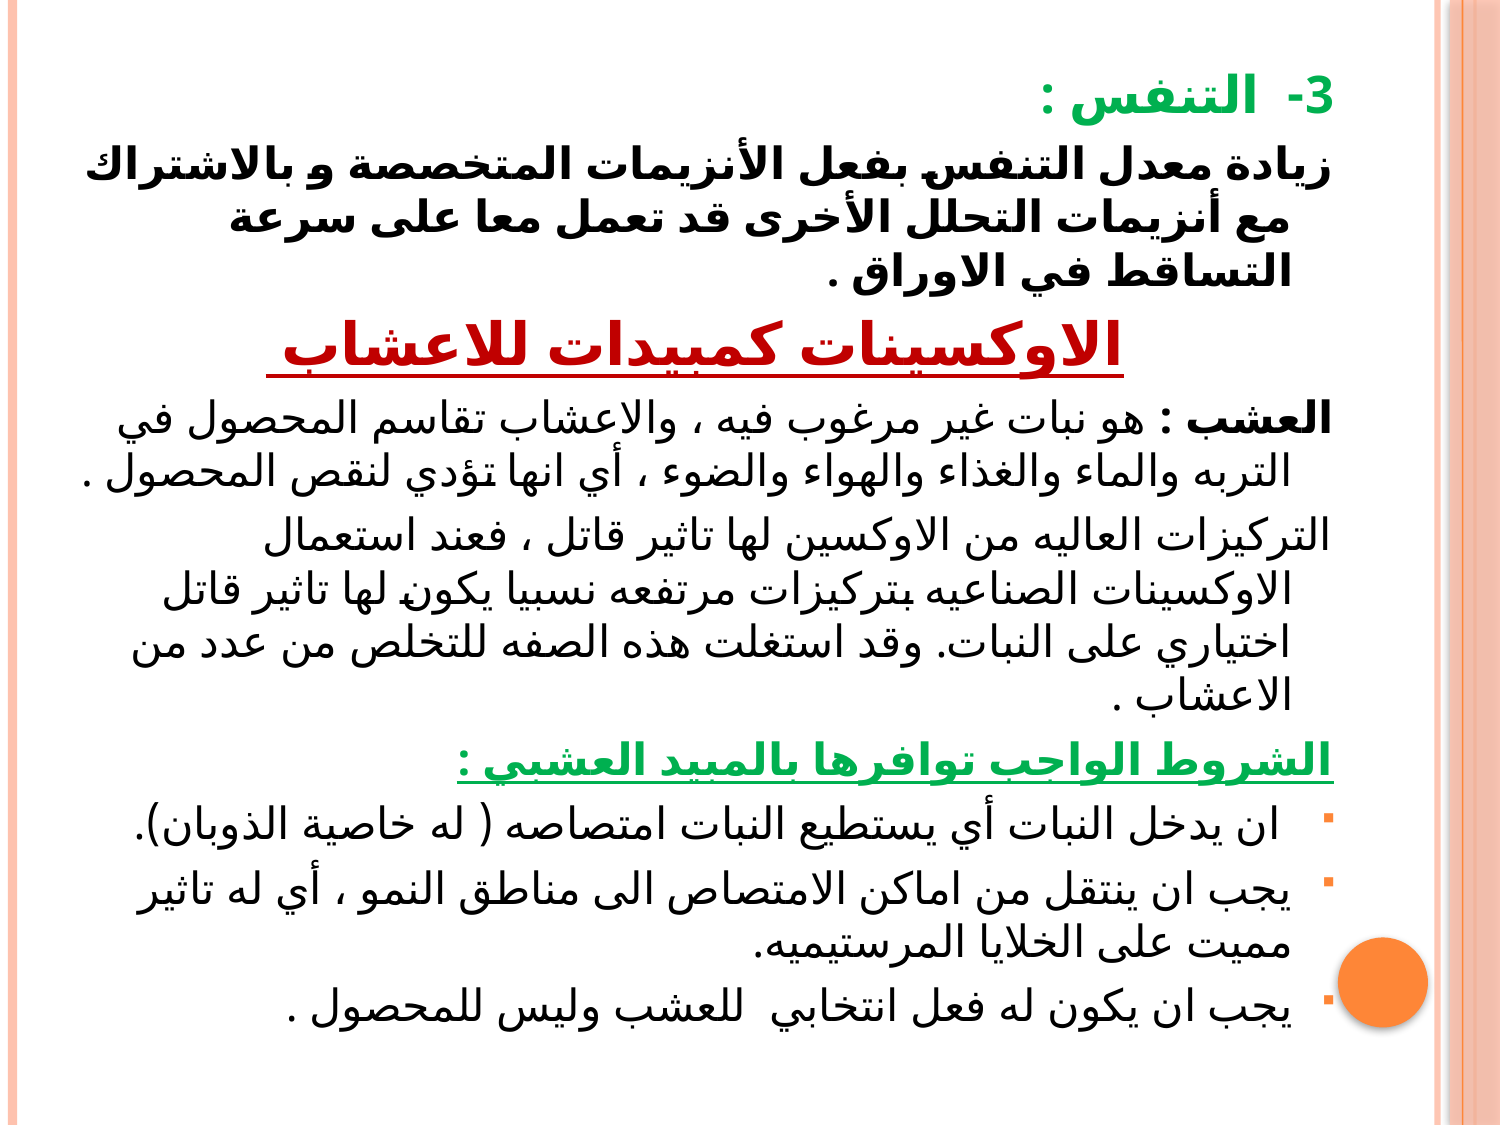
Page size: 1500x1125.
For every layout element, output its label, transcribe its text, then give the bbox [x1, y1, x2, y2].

list 3- التنفس : زیادة معدل التنفس بفعل الأنزیمات المتخصصة و بالاشتراك مع أنزیمات التحلل الأخرى قد تعمل معا على سرعة التساقط في الاوراق . الاوكسينات كمبيدات للاعشاب العشب : هو نبات غير مرغوب فيه ، والاعشاب تقاسم المحصول في التربه والماء والغذاء والهواء والضوء ، أي انها تؤدي لنقص المحصول . التركيزات العاليه من الاوكسين لها تاثير قاتل ، فعند استعمال الاوكسينات الصناعيه بتركيزات مرتفعه نسبيا يكون لها تاثير قاتل اختياري على النبات. وقد استغلت هذه الصفه للتخلص من عدد من الاعشاب . الشروط الواجب توافرها بالمبيد العشبي : ان يدخل النبات أي يستطيع النبات امتصاصه ( له خاصية الذوبان). يجب ان ينتقل من اماكن الامتصاص الى مناطق النمو ، أي له تاثير مميت على الخلايا المرستيميه. يجب ان يكون له فعل انتخابي للعشب وليس للمحصول . [41, 54, 1349, 1083]
